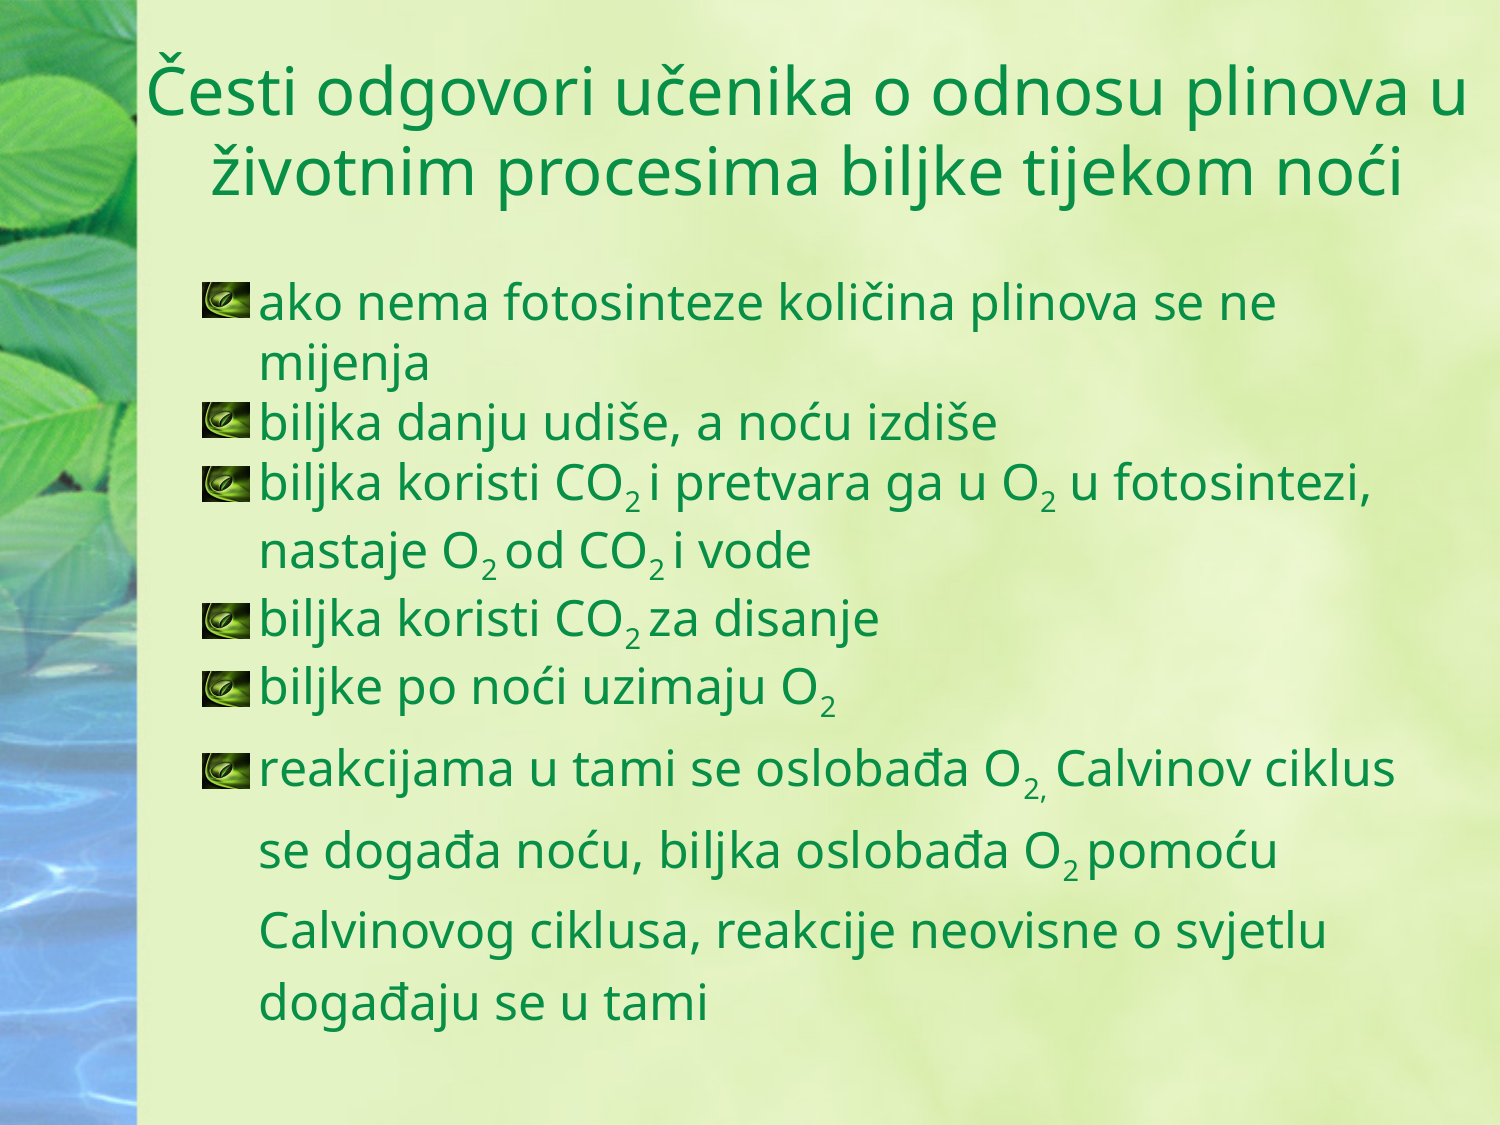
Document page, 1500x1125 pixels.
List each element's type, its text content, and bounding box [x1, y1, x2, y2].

picture [0, 0, 1500, 1125]
list ako nema fotosinteze količina plinova se ne mijenja biljka danju udiše, a noću izdiše biljka koristi CO2 i pretvara ga u O2 u fotosintezi, nastaje O2 od CO2 i vode biljka koristi CO2 za disanje biljke po noći uzimaju O2 reakcijama u tami se oslobađa O2, Calvinov ciklus se događa noću, biljka oslobađa O2 pomoću Calvinovog ciklusa, reakcije neovisne o svjetlu događaju se u tami [187, 262, 1426, 1006]
title Česti odgovori učenika o odnosu plinova u životnim procesima biljke tijekom noći [116, 34, 1500, 223]
